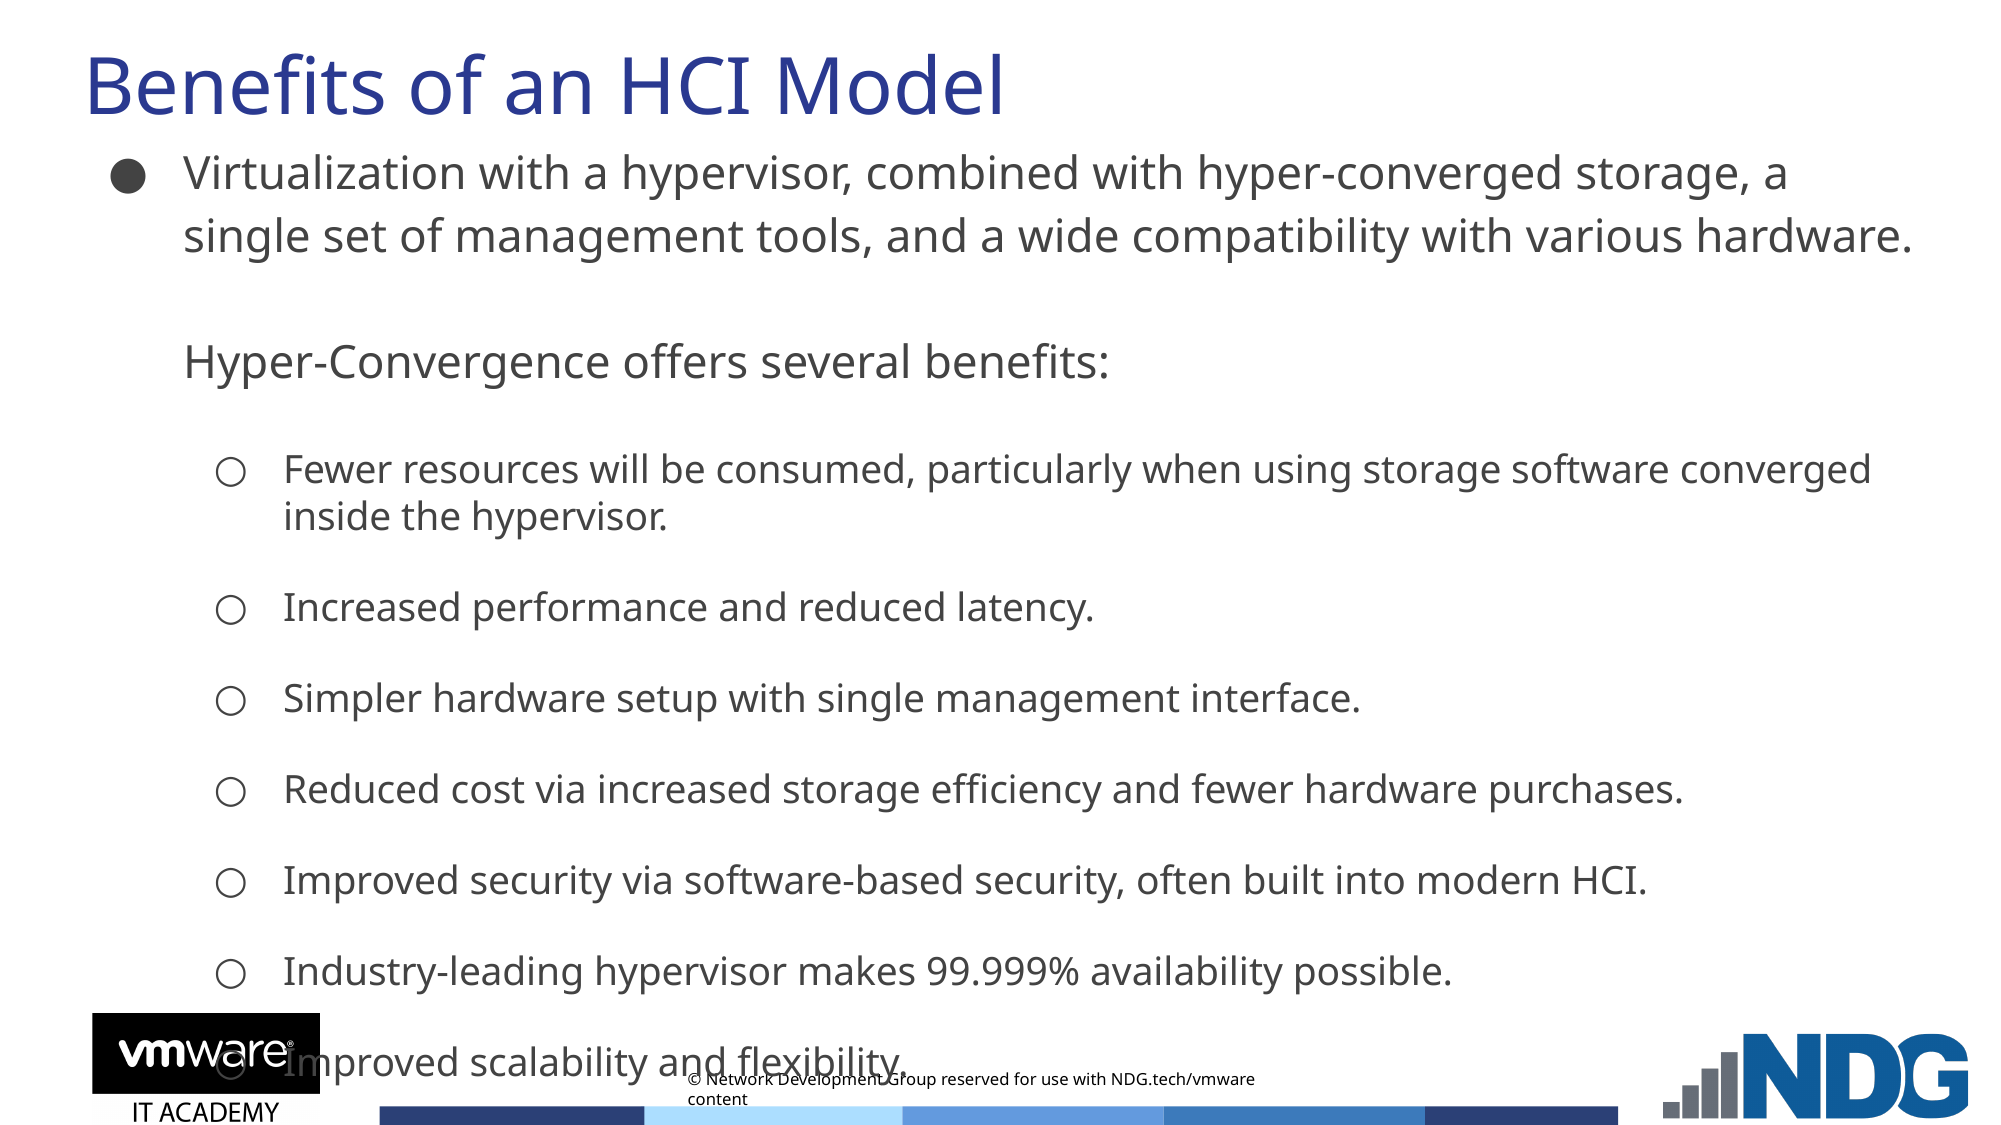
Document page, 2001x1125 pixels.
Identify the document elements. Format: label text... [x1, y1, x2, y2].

list Virtualization with a hypervisor, combined with hyper-converged storage, a single set of management tools, and a wide compatibility with various hardware. Hyper-Convergence offers several benefits: Fewer resources will be consumed, particularly when using storage software converged inside the hypervisor. Increased performance and reduced latency. Simpler hardware setup with single management interface. Reduced cost via increased storage efficiency and fewer hardware purchases. Improved security via software-based security, often built into modern HCI. Industry-leading hypervisor makes 99.999% availability possible. Improved scalability and flexibility. [68, 120, 1932, 851]
picture [92, 1013, 320, 1125]
title Benefits of an HCI Model [68, 20, 1932, 120]
picture [1648, 1026, 1984, 1125]
